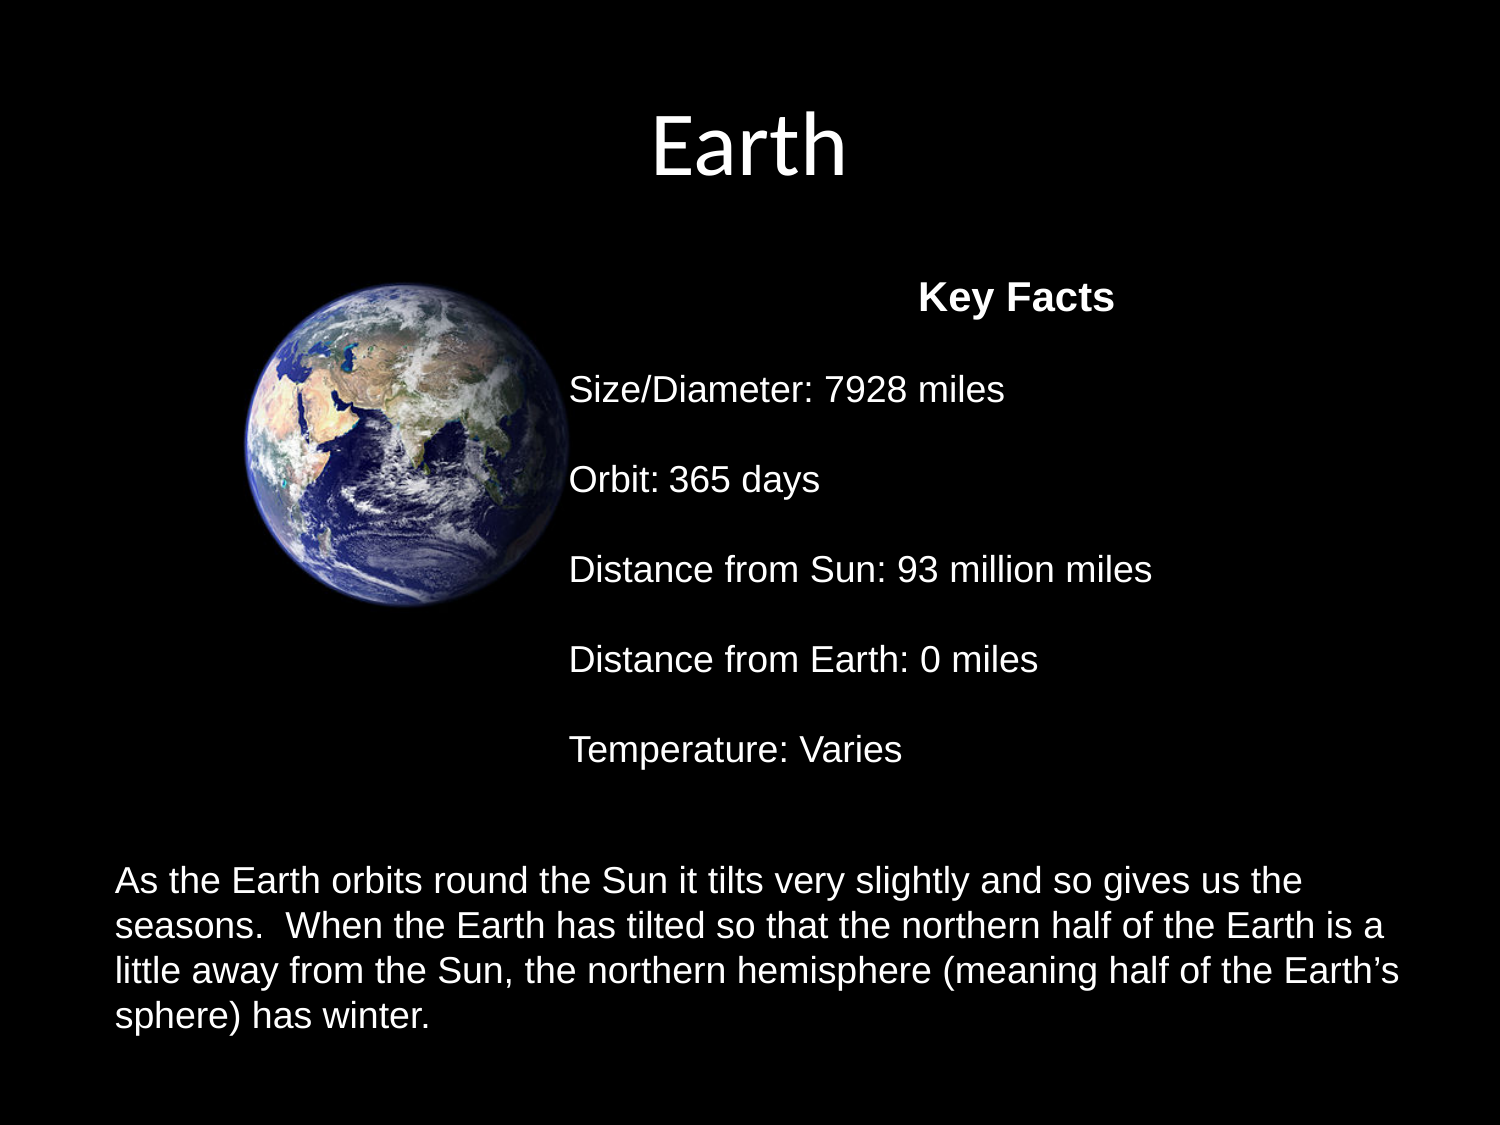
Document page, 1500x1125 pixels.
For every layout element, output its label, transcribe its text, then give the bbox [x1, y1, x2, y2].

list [74, 262, 740, 628]
text_box As the Earth orbits round the Sun it tilts very slightly and so gives us the seasons. When the Earth has tilted so that the northern half of the Earth is a little away from the Sun, the northern hemisphere (meaning half of the Earth’s sphere) has winter. [100, 848, 1425, 1044]
title Earth [75, 45, 1425, 233]
text_box Key Facts Size/Diameter: 7928 miles Orbit: 365 days Distance from Sun: 93 million miles Distance from Earth: 0 miles Temperature: Varies [553, 262, 1480, 822]
